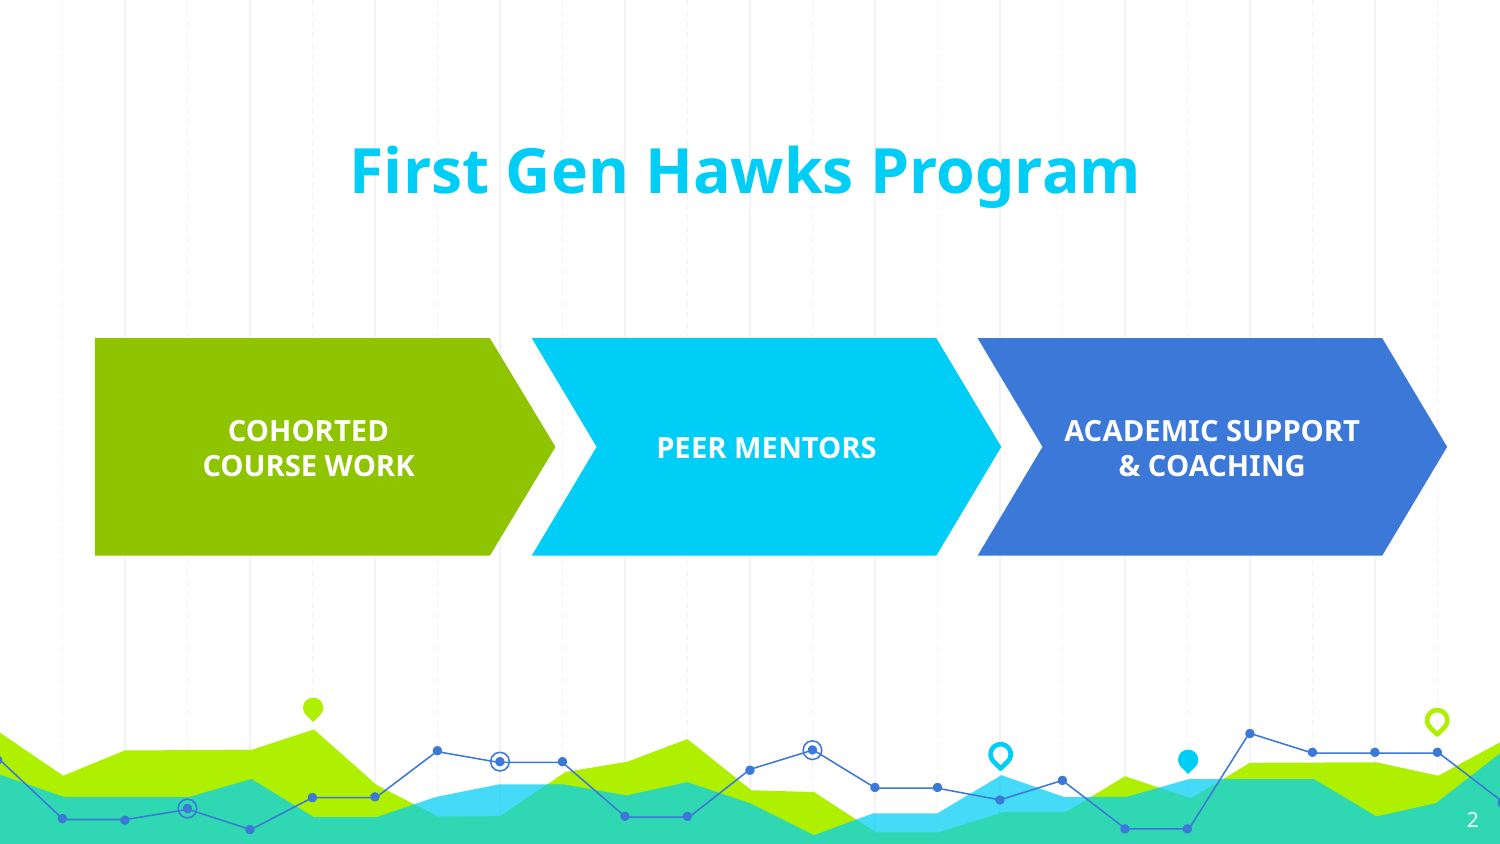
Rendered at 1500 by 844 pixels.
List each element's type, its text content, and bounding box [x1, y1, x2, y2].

text_box PEER MENTORS [531, 338, 1002, 556]
slide_number 2 [1403, 791, 1494, 844]
text_box ACADEMIC SUPPORT & COACHING [977, 338, 1448, 556]
text_box COHORTED COURSE WORK [94, 338, 556, 556]
title First Gen Hawks Program [171, 103, 1320, 222]
